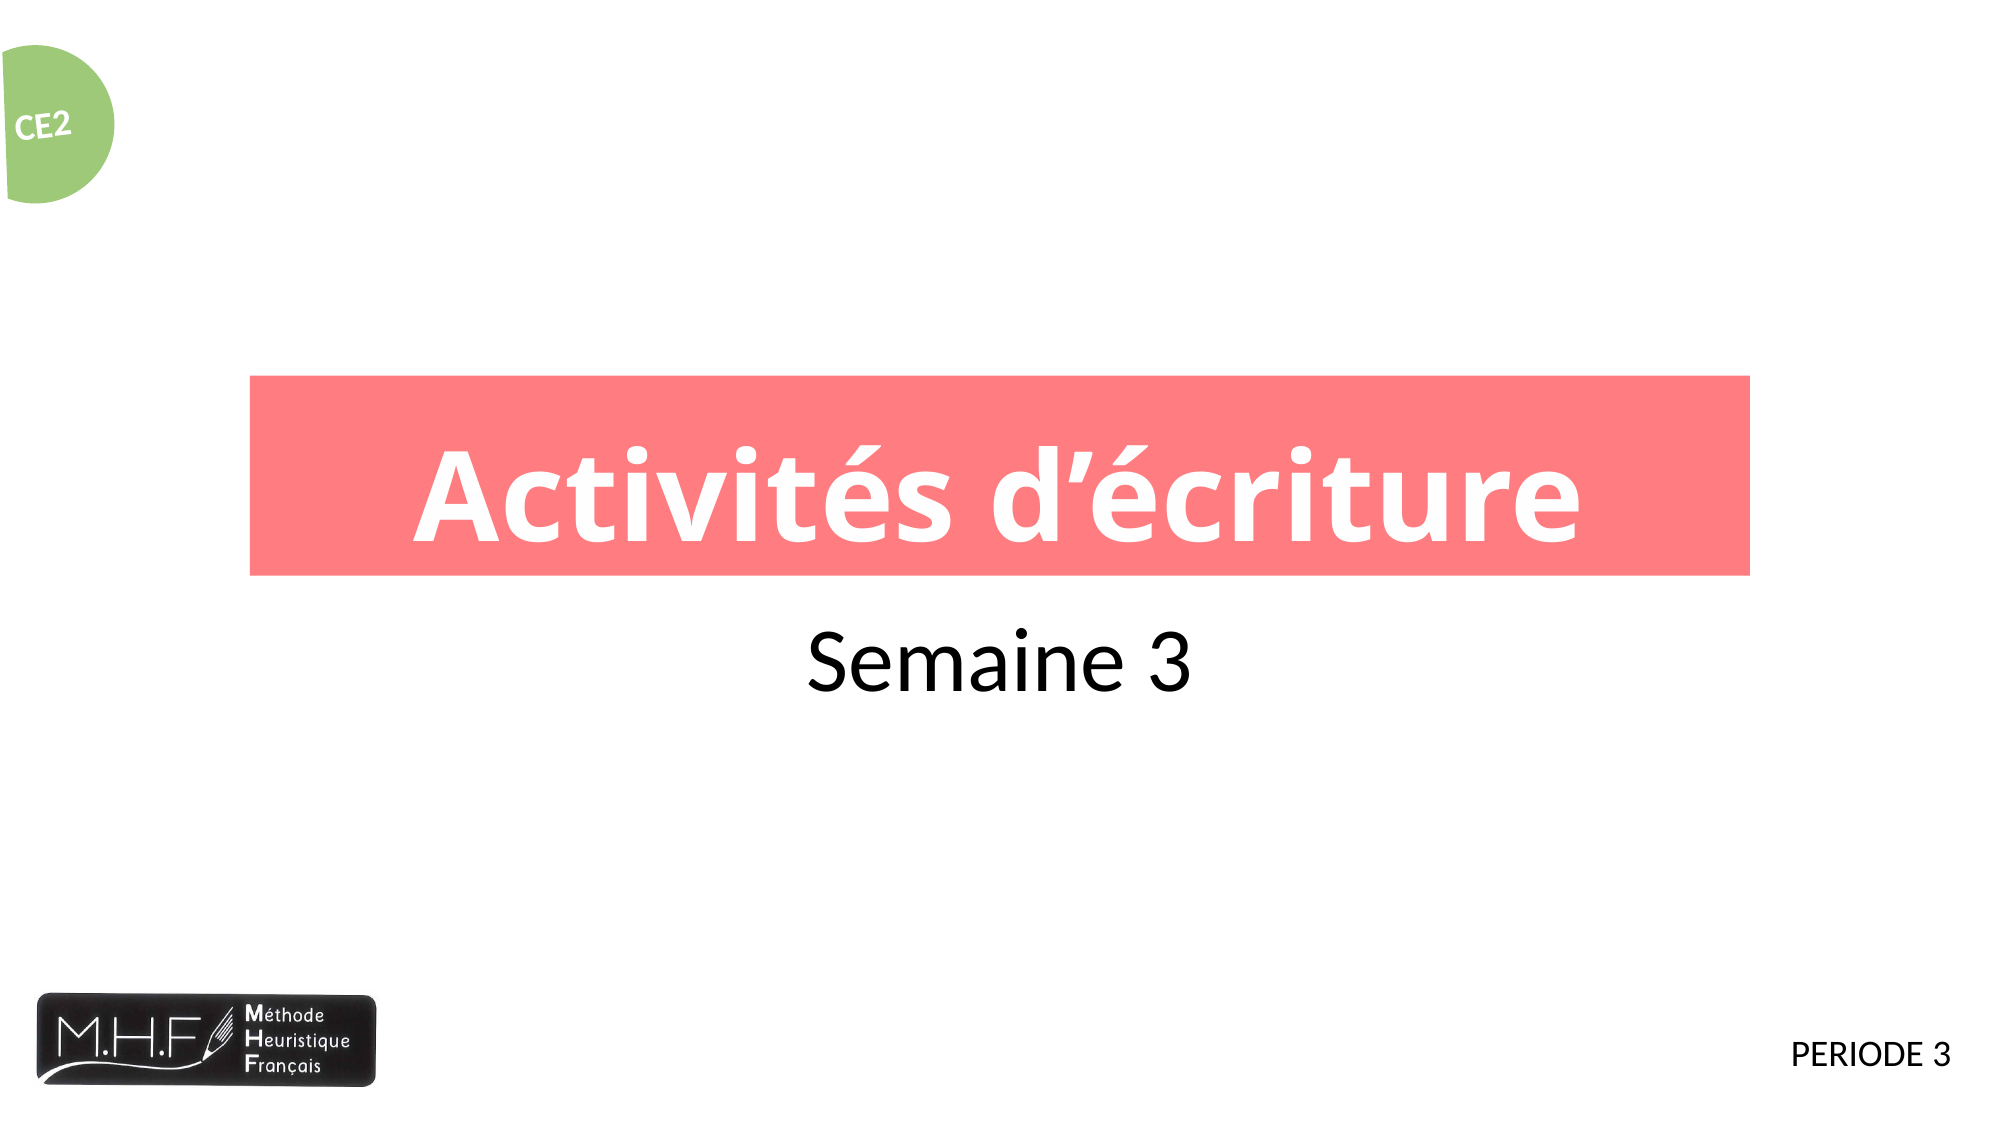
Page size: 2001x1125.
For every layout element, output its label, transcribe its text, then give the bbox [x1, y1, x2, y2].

subtitle Semaine 3 [249, 604, 1750, 877]
title Activités d’écriture [249, 375, 1750, 576]
picture [33, 990, 379, 1089]
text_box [0, 32, 112, 221]
text_box PERIODE 3 [1362, 1021, 1967, 1082]
